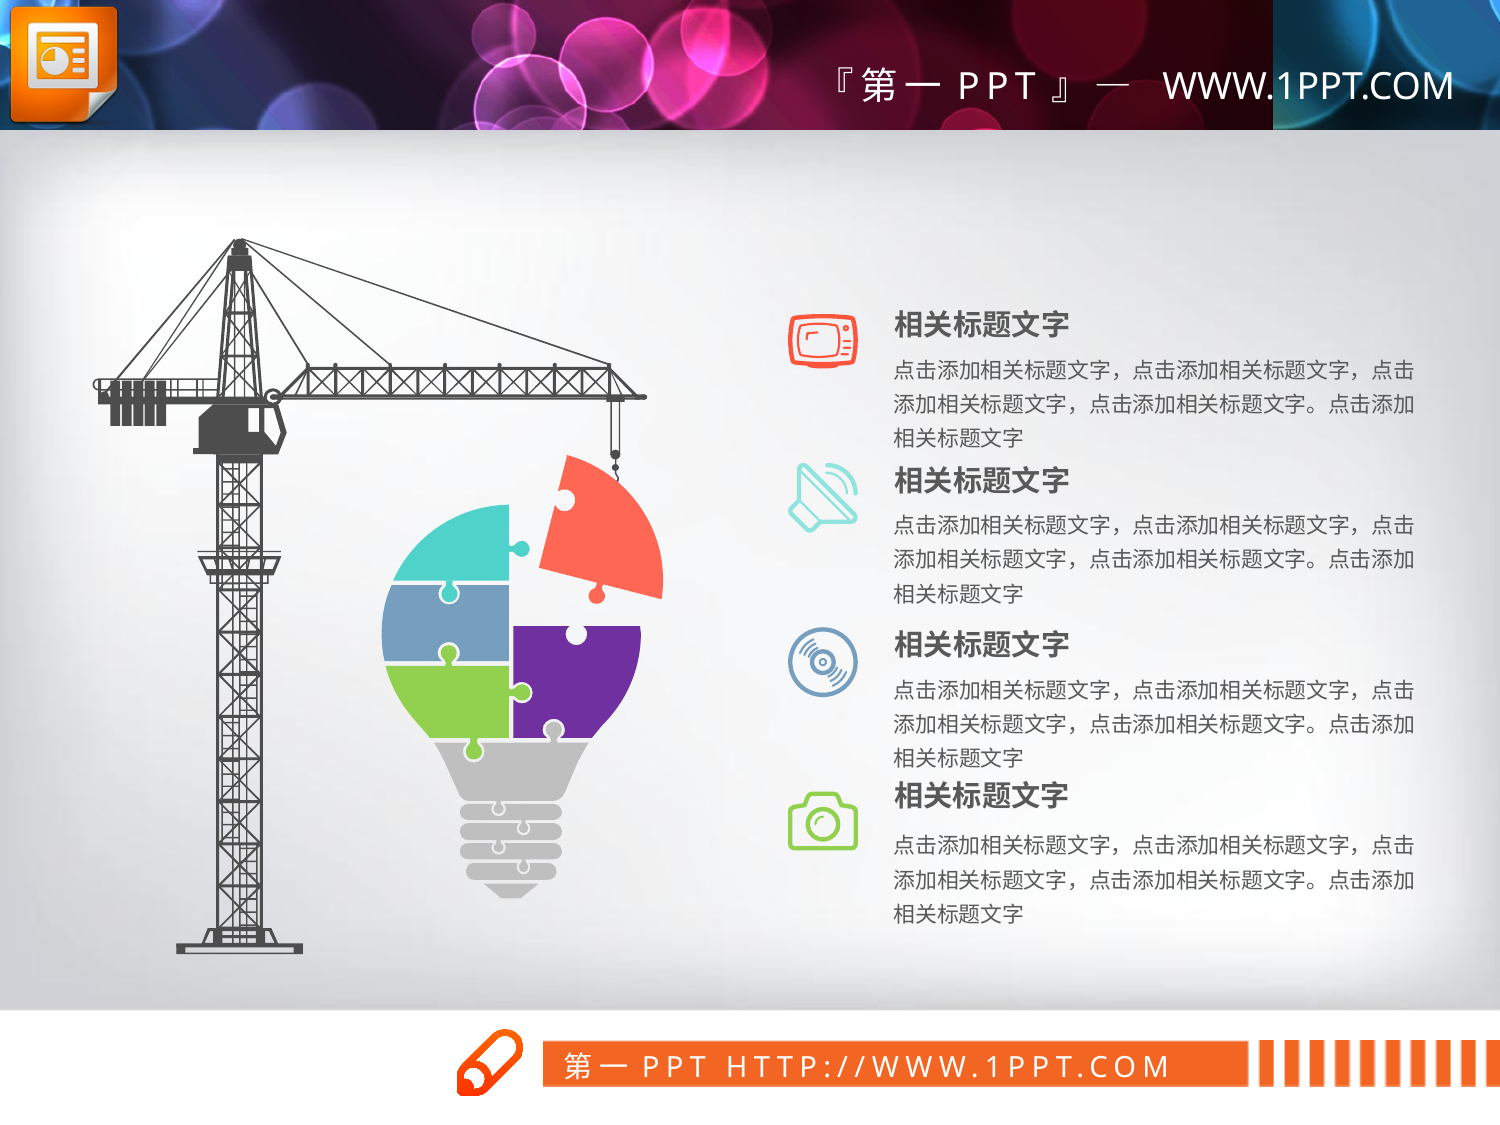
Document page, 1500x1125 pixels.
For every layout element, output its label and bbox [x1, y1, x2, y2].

text_box [92, 237, 672, 955]
text_box [878, 759, 1433, 933]
picture [543, 1040, 1500, 1087]
text_box [787, 462, 859, 533]
picture [0, 0, 1500, 1012]
text_box [787, 626, 859, 698]
text_box [787, 313, 859, 369]
text_box [879, 607, 1433, 759]
text_box [879, 288, 1433, 443]
text_box [879, 443, 1433, 607]
text_box [787, 791, 859, 851]
